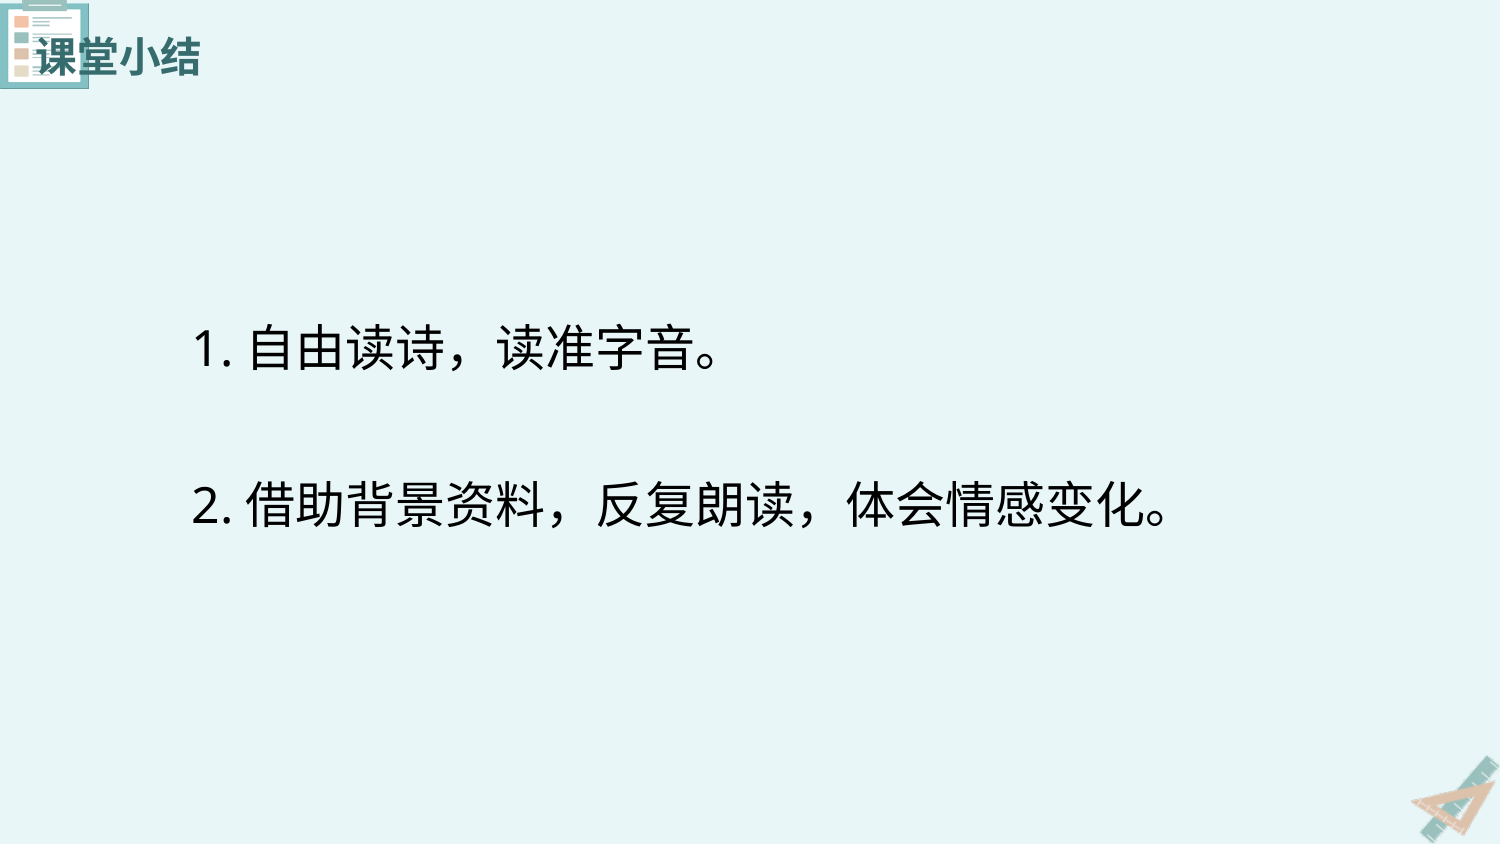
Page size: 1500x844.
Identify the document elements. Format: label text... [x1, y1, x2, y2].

text_box 1.自由读诗，读准字音。 [180, 281, 1099, 406]
text_box 2.借助背景资料，反复朗读，体会情感变化。 [180, 437, 1286, 539]
picture [1411, 755, 1500, 844]
picture [0, 0, 89, 89]
text_box 课堂小结 [89, 25, 261, 87]
